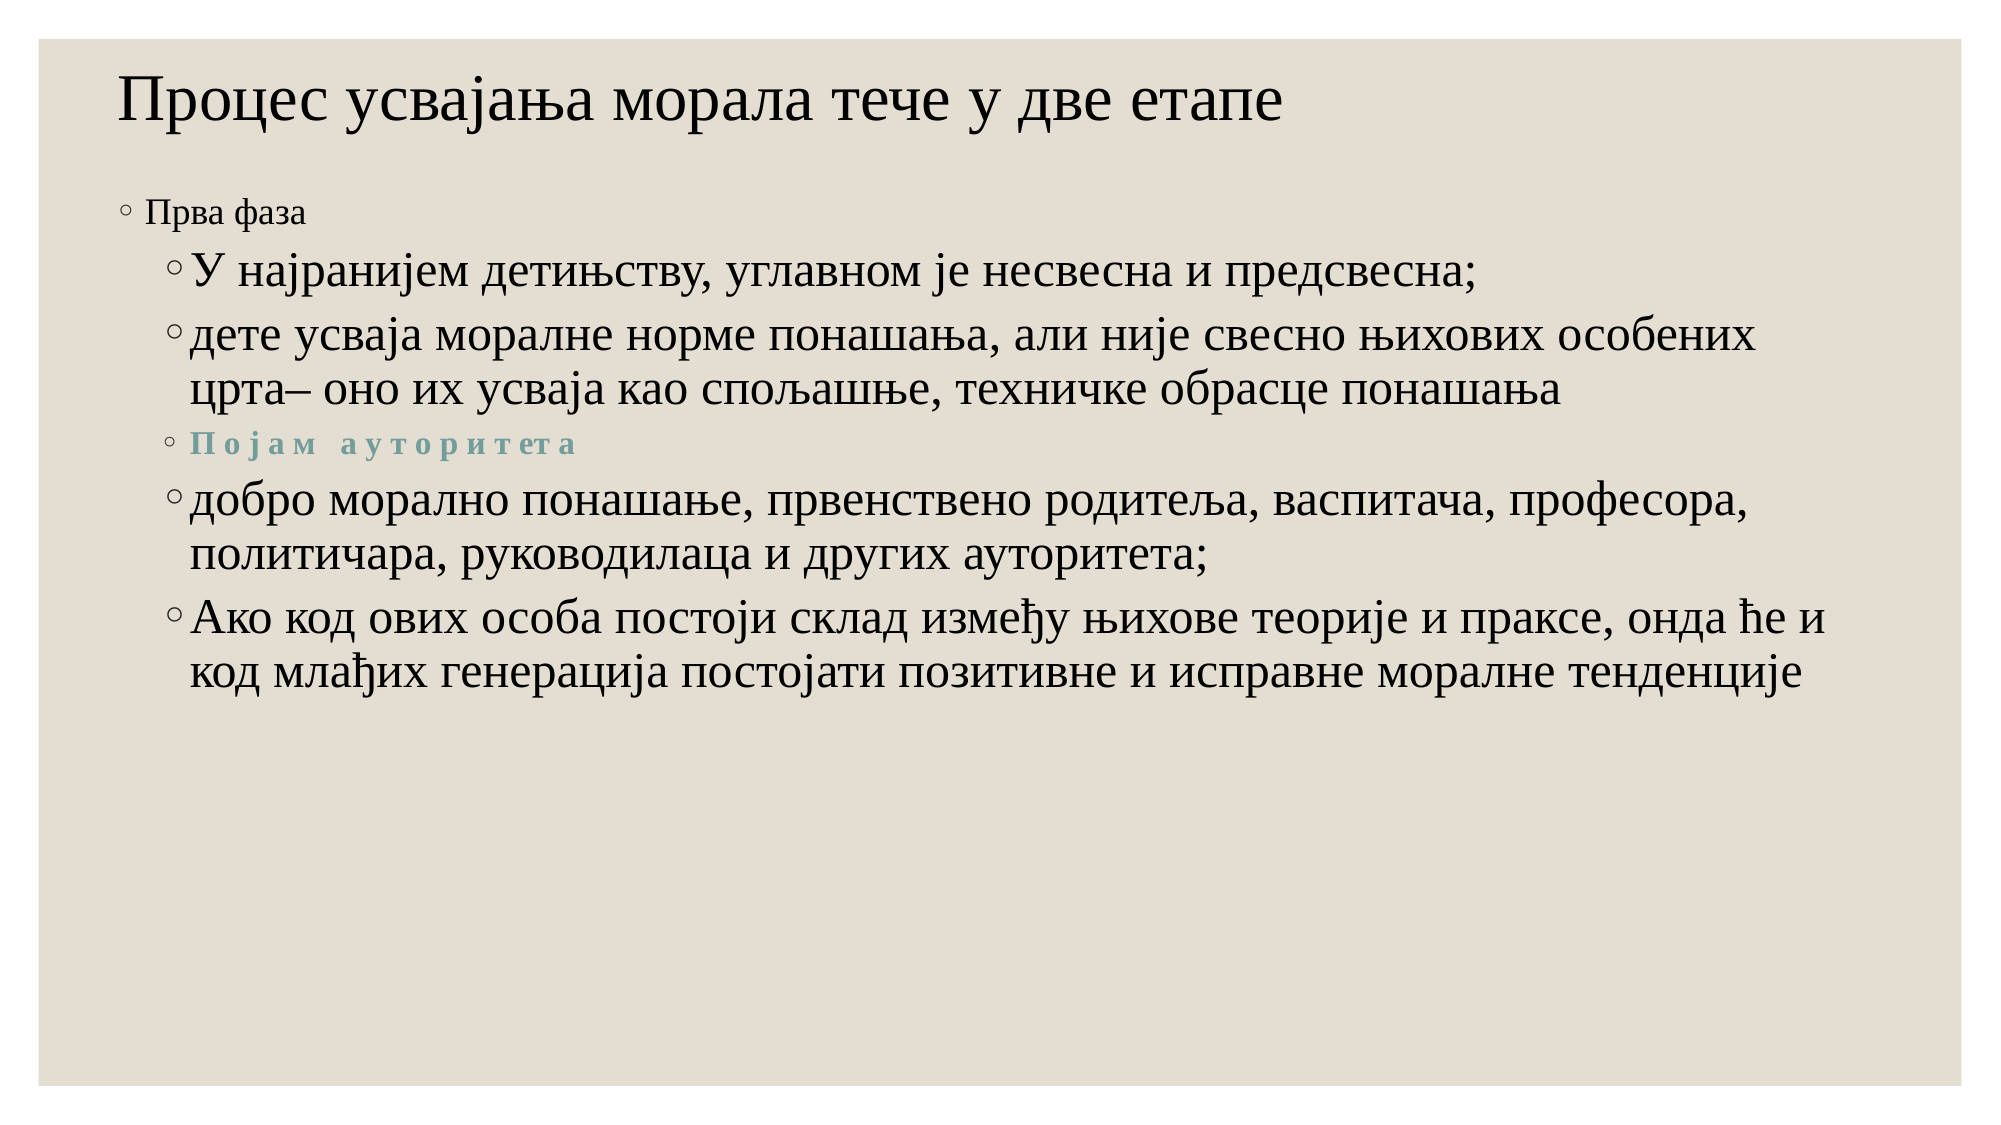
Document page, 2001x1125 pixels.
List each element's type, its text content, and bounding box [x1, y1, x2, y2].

list Прва фаза У најранијем детињству, углавном је несвесна и предсвесна; дете усваја моралне норме понашања, али није свесно њихових особених црта– оно их усваја као спољашње, техничке обрасце понашања П о ј а м а у т о р и т ет а добро морално понашање, првенствено родитеља, васпитача, професора, политичара, руководилаца и других ауторитета; Ако код ових особа постоји склад између њихове теорије и праксе, онда ће и код млађих генерација постојати позитивне и исправне моралне тенденције [99, 184, 1900, 1059]
title Процес усвајања морала тече у две етапе [102, 42, 1903, 155]
